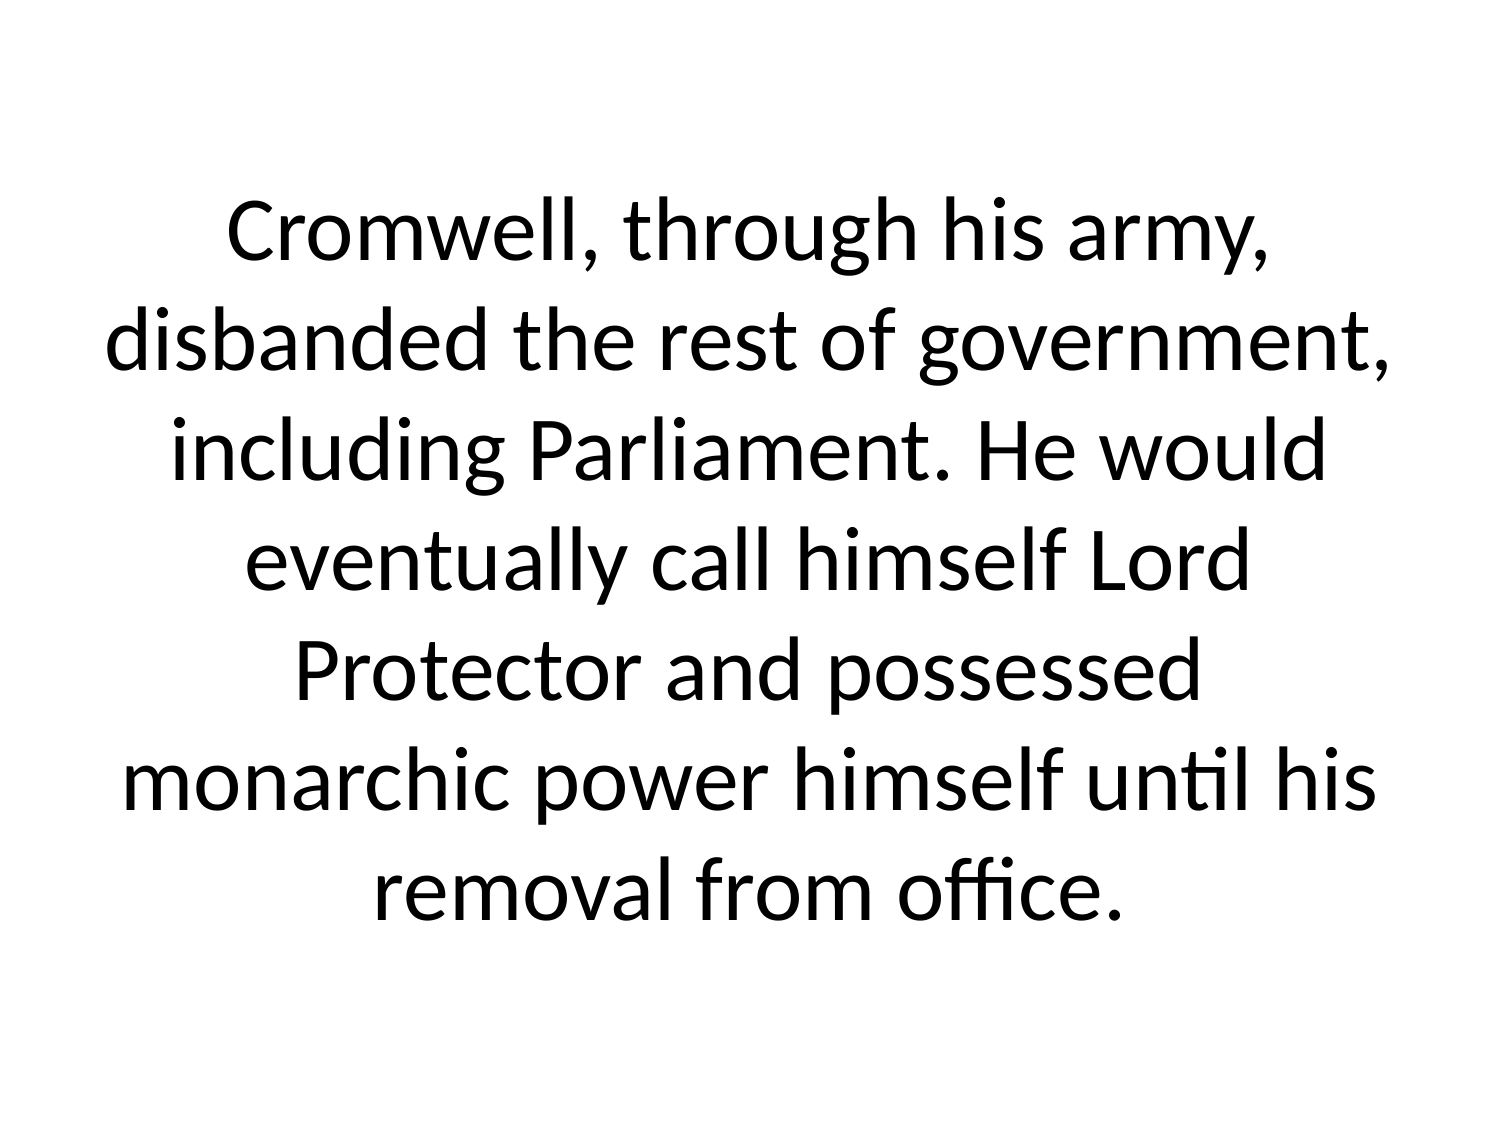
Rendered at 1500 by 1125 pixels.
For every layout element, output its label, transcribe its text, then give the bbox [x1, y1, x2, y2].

title Cromwell, through his army, disbanded the rest of government, including Parliament. He would eventually call himself Lord Protector and possessed monarchic power himself until his removal from office. [74, 44, 1426, 1063]
